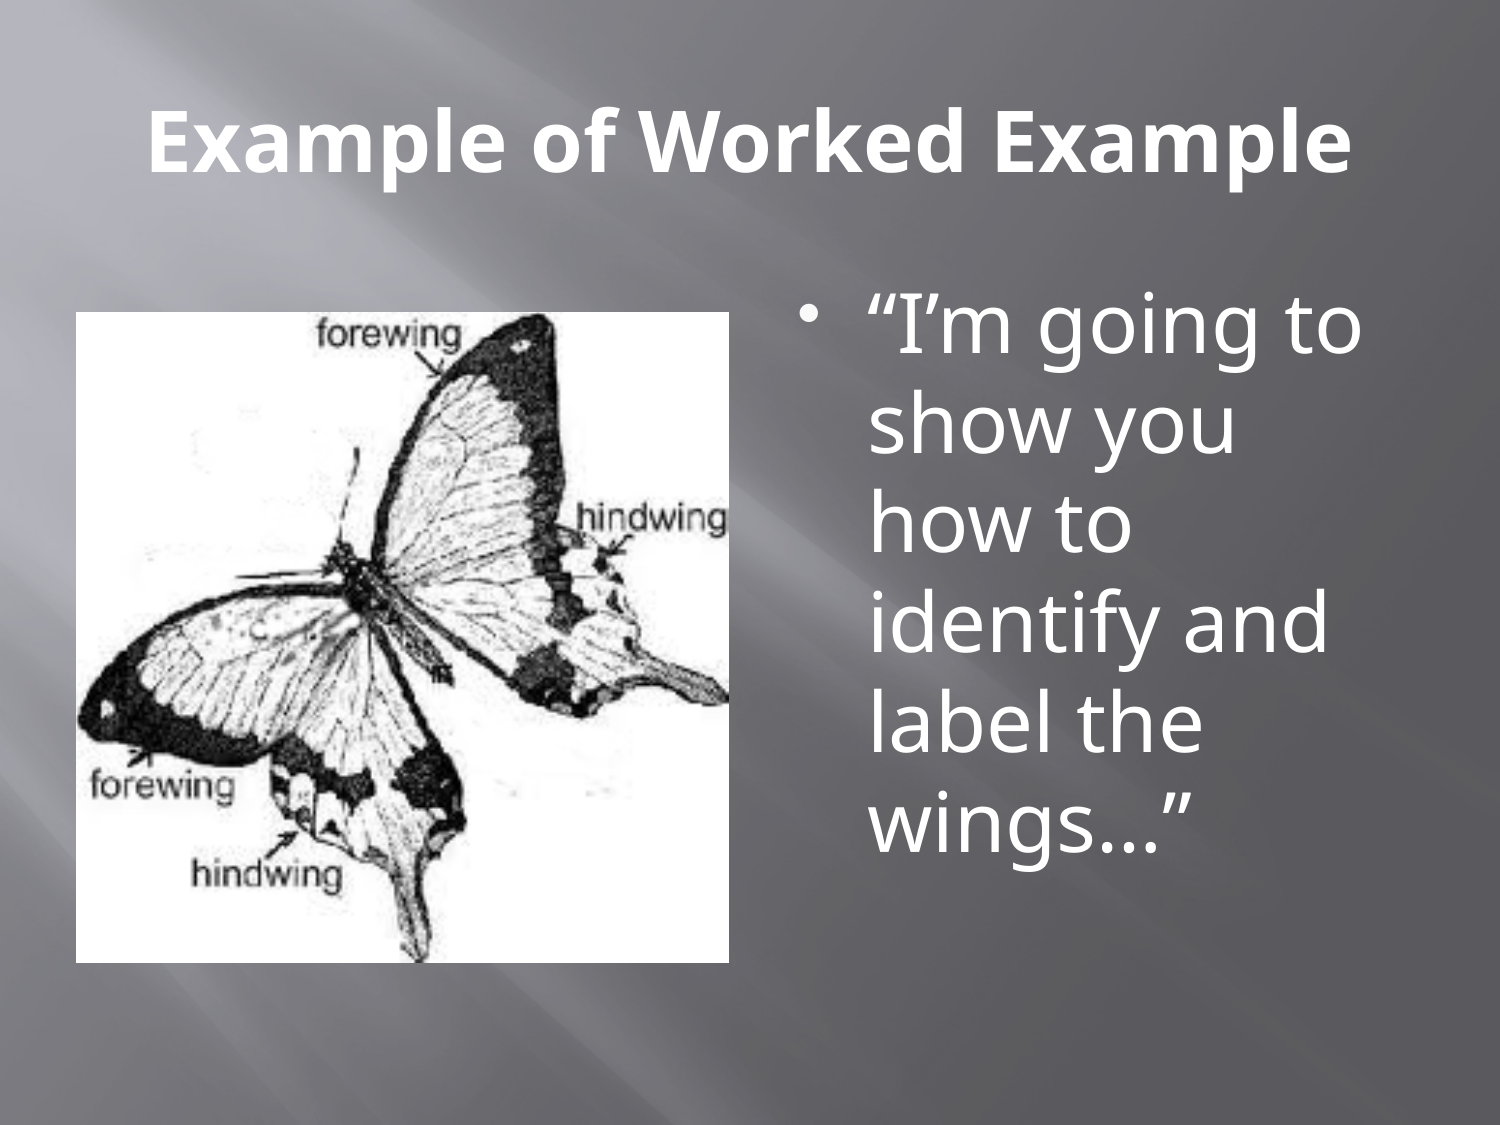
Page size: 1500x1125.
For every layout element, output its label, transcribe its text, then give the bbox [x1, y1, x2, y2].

title Example of Worked Example [75, 45, 1425, 233]
list “I’m going to show you how to identify and label the wings…” [762, 262, 1425, 1005]
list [75, 312, 730, 963]
